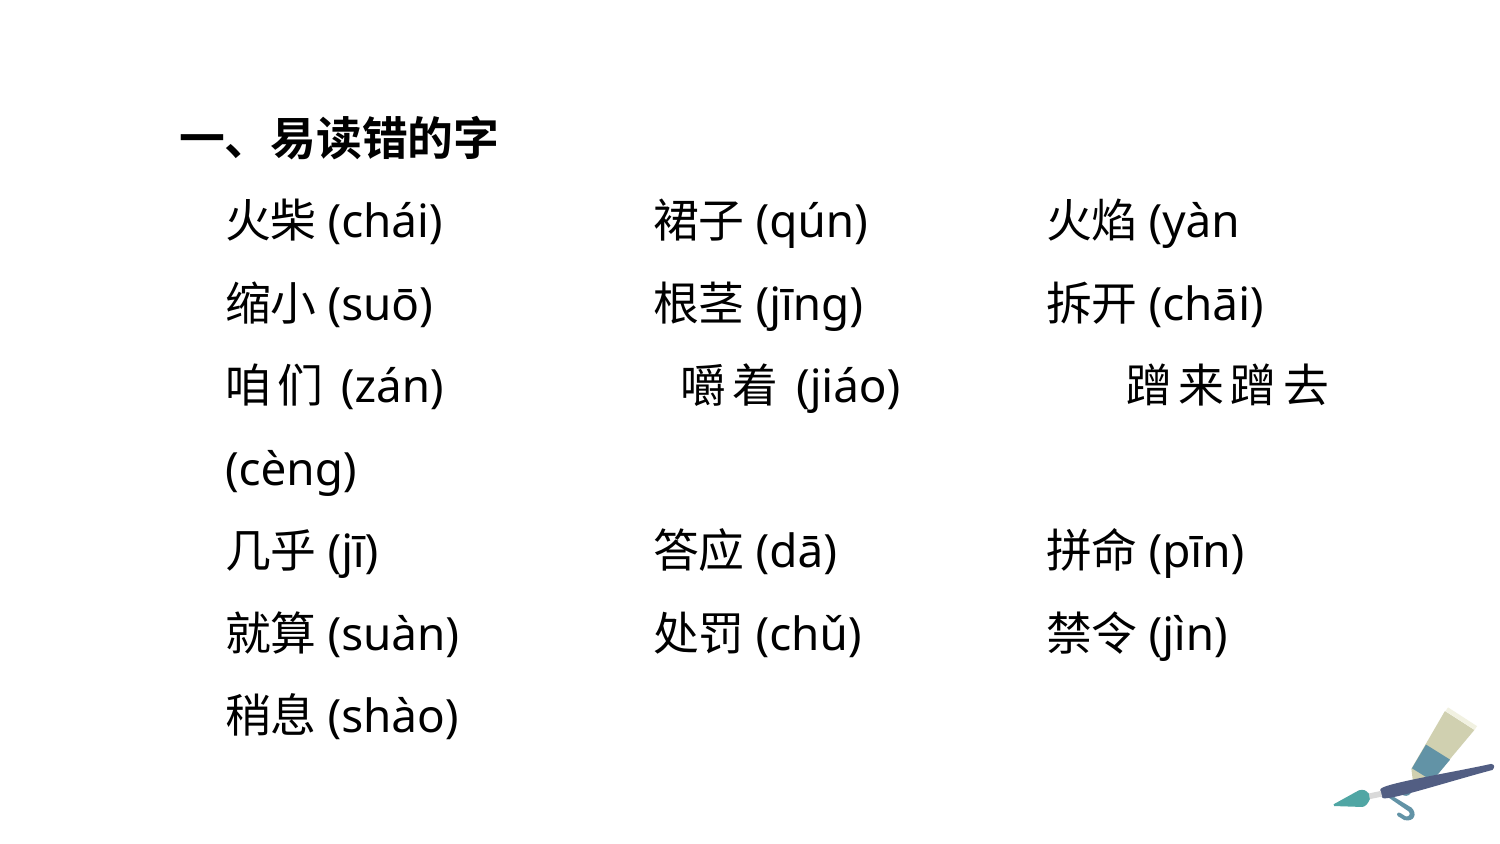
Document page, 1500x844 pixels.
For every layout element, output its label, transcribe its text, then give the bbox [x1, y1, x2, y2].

text_box 一、易读错的字 火柴(chái) 裙子(qún) 火焰(yàn 缩小(suō) 根茎(jīng) 拆开(chāi) 咱们(zán) 嚼着(jiáo) 蹭来蹭去(cèng) 几乎(jī) 答应(dā) 拼命(pīn) 就算(suàn) 处罚(chǔ) 禁令(jìn) 稍息(shào) [164, 74, 1355, 750]
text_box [1358, 708, 1481, 844]
